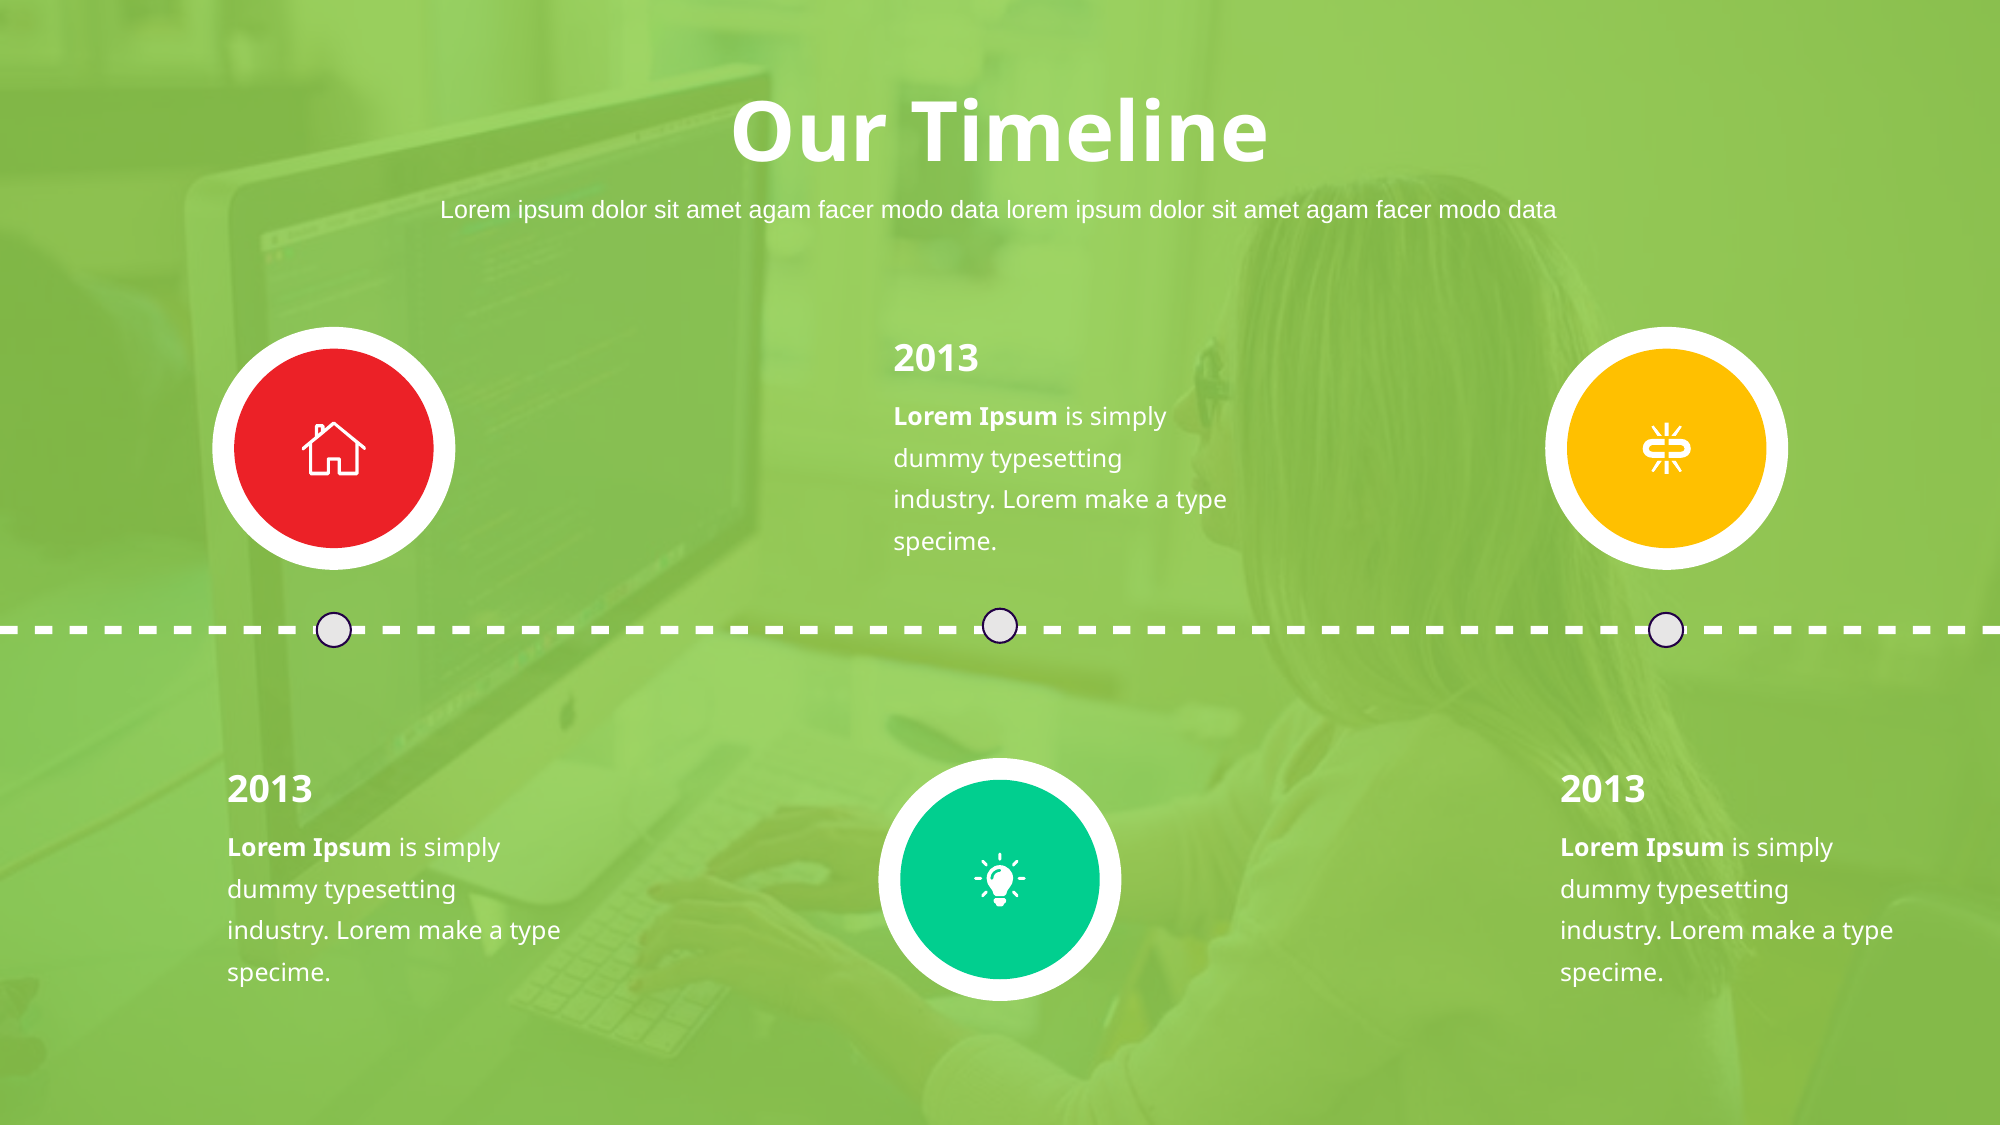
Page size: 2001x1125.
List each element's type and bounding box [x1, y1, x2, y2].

text_box [1545, 757, 1912, 954]
picture [0, 0, 2000, 1125]
text_box [212, 326, 456, 570]
text_box [212, 757, 579, 954]
text_box [878, 757, 1122, 1001]
text_box [878, 326, 1246, 523]
text_box [1545, 326, 1789, 570]
